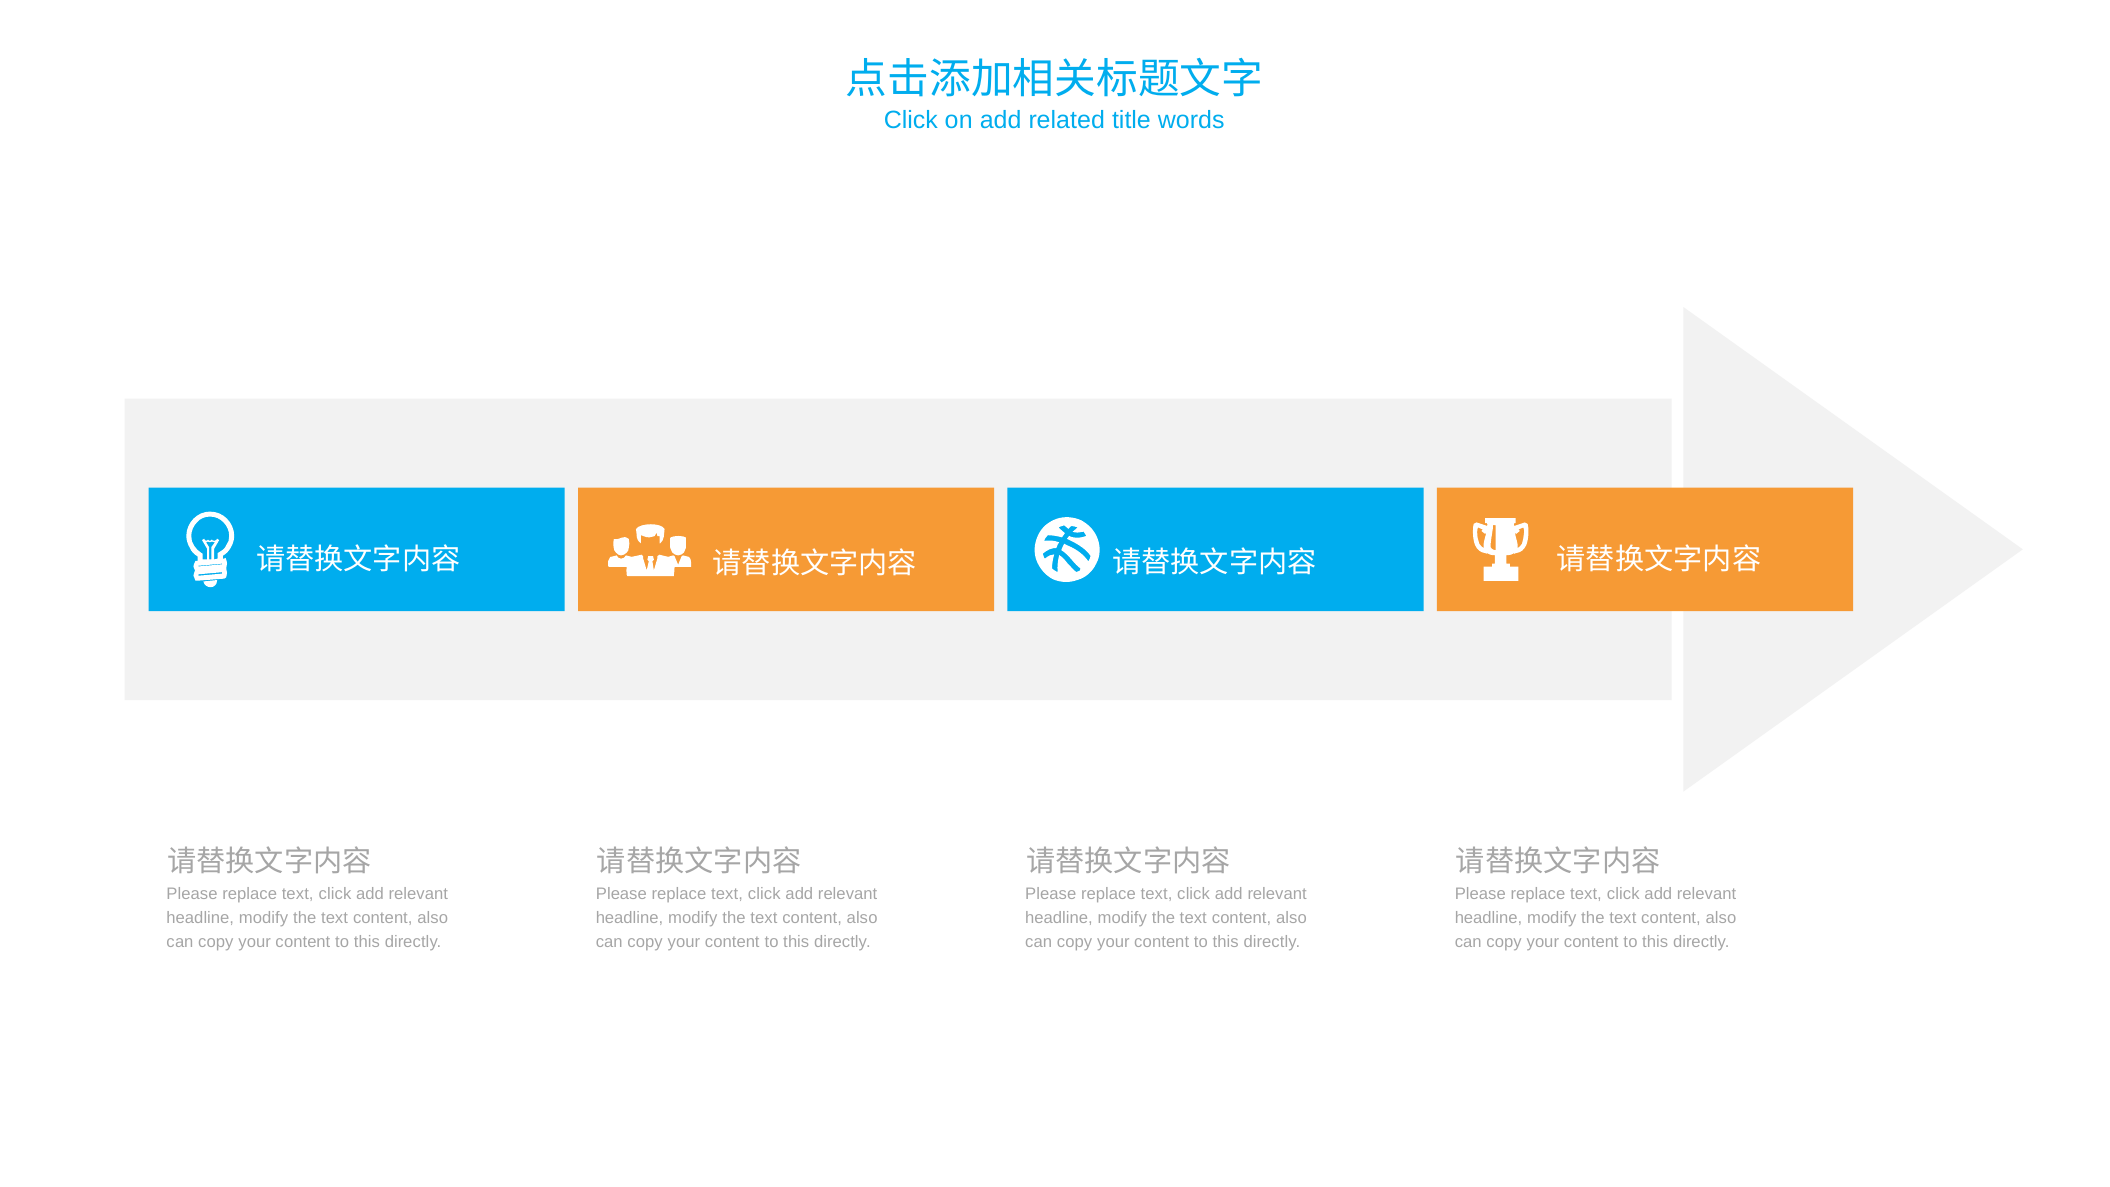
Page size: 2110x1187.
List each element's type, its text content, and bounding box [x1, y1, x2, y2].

text_box 请替换文字内容 [152, 828, 388, 885]
text_box Please replace text, click add relevant headline, modify the text content, also can copy your content to this directly. [581, 871, 893, 959]
text_box Please replace text, click add relevant headline, modify the text content, also can copy your content to this directly. [1440, 871, 1752, 959]
text_box 请替换文字内容 [1011, 828, 1246, 885]
text_box Please replace text, click add relevant headline, modify the text content, also can copy your content to this directly. [1010, 871, 1323, 959]
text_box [1007, 487, 1424, 612]
text_box [1682, 305, 2025, 794]
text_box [577, 487, 995, 612]
text_box 点击添加相关标题文字 [803, 44, 1307, 107]
text_box 请替换文字内容 [1441, 828, 1676, 885]
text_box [1436, 487, 1854, 612]
text_box Click on add related title words [864, 95, 1246, 158]
text_box Please replace text, click add relevant headline, modify the text content, also can copy your content to this directly. [151, 871, 464, 959]
text_box 请替换文字内容 [582, 828, 817, 885]
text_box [148, 487, 565, 612]
text_box [124, 397, 1673, 701]
